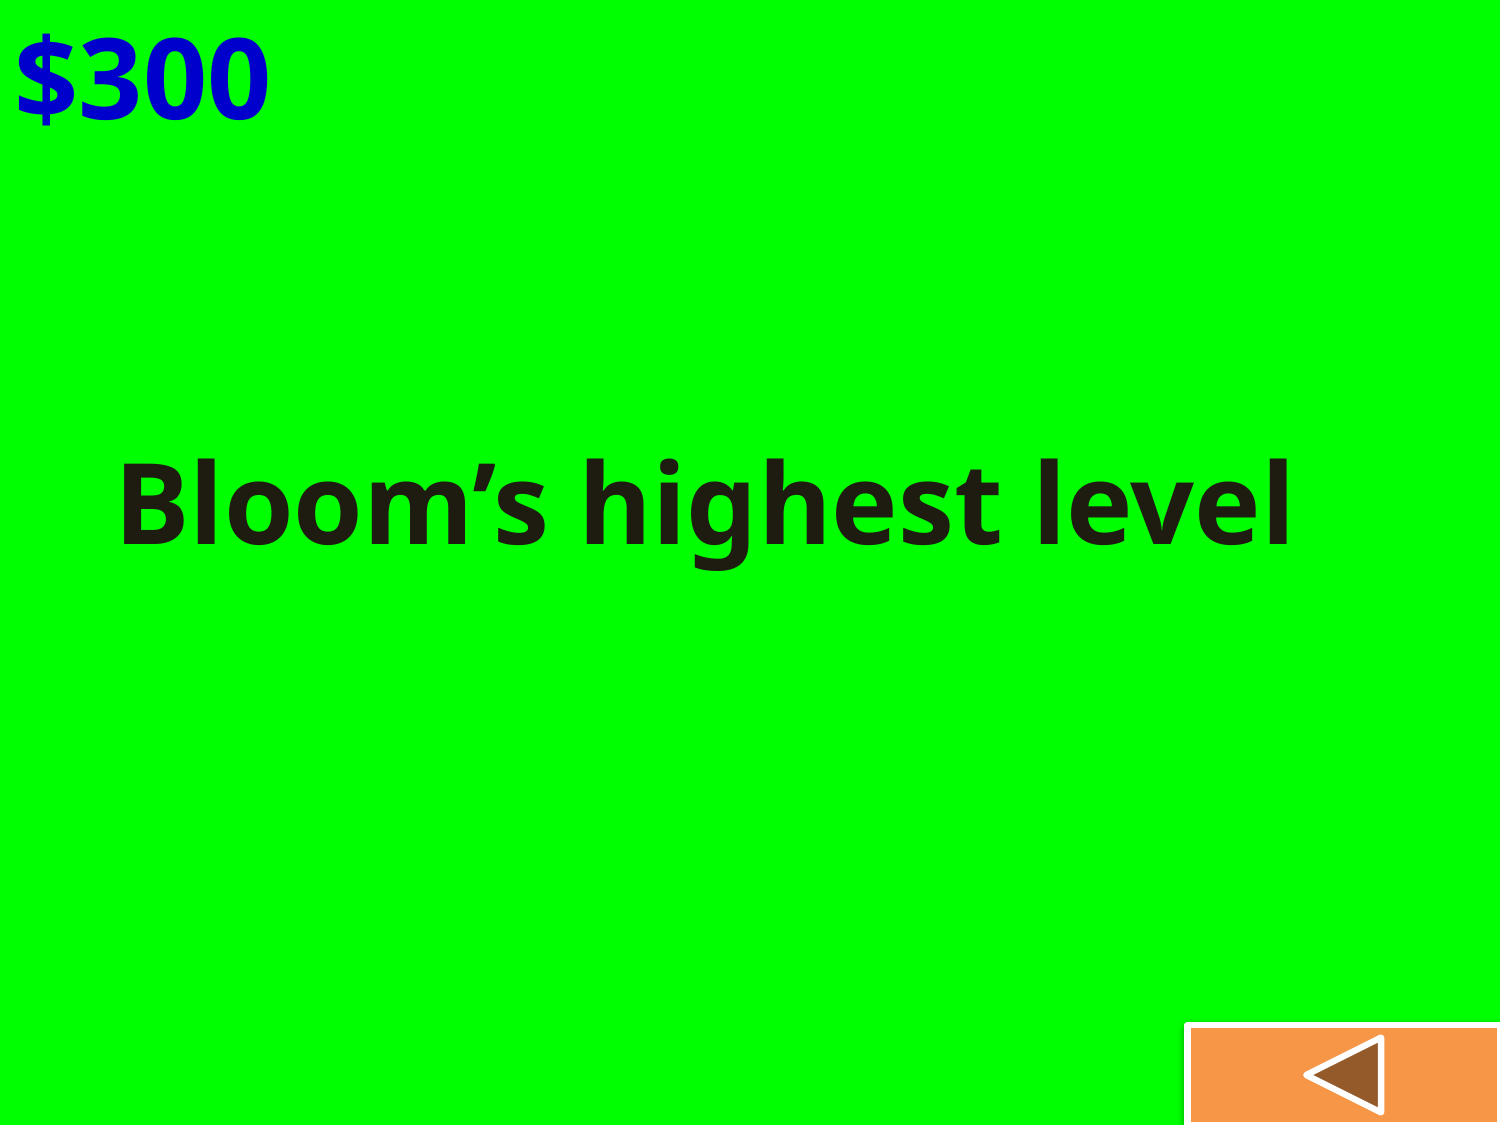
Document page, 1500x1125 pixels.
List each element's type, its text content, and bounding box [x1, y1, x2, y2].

text_box [1184, 1022, 1500, 1125]
text_box $300 [0, 0, 1425, 150]
text_box Bloom’s highest level [99, 424, 1500, 575]
